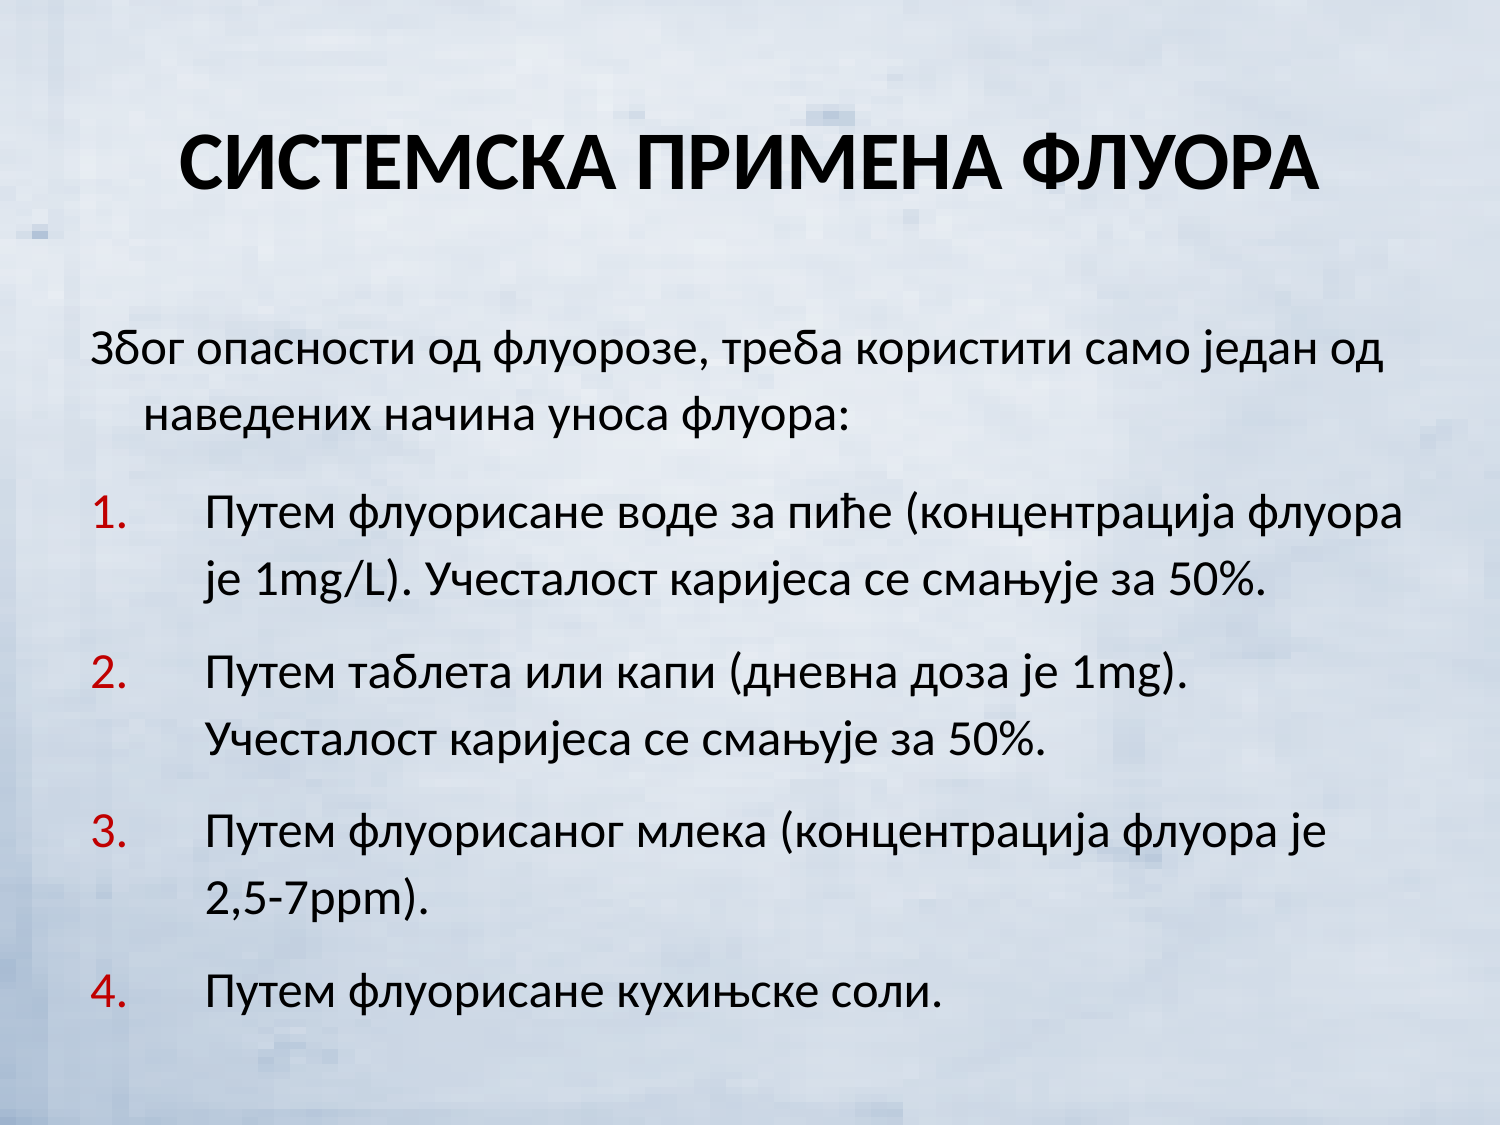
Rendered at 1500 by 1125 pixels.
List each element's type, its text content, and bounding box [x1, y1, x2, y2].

title СИСТЕМСКА ПРИМЕНА ФЛУОРА [75, 62, 1425, 250]
list Због опасности од флуорозе, треба користити само један од наведених начина уноса флуора: Путем флуорисане воде за пиће (концентрација флуора је 1mg/L). Учесталост каријеса се смањује за 50%. Путем таблета или капи (дневна доза је 1mg). Учесталост каријеса се смањује за 50%. Путем флуорисаног млека (концентрација флуора је 2,5-7ppm). Путем флуорисане кухињске соли. [75, 299, 1425, 1043]
